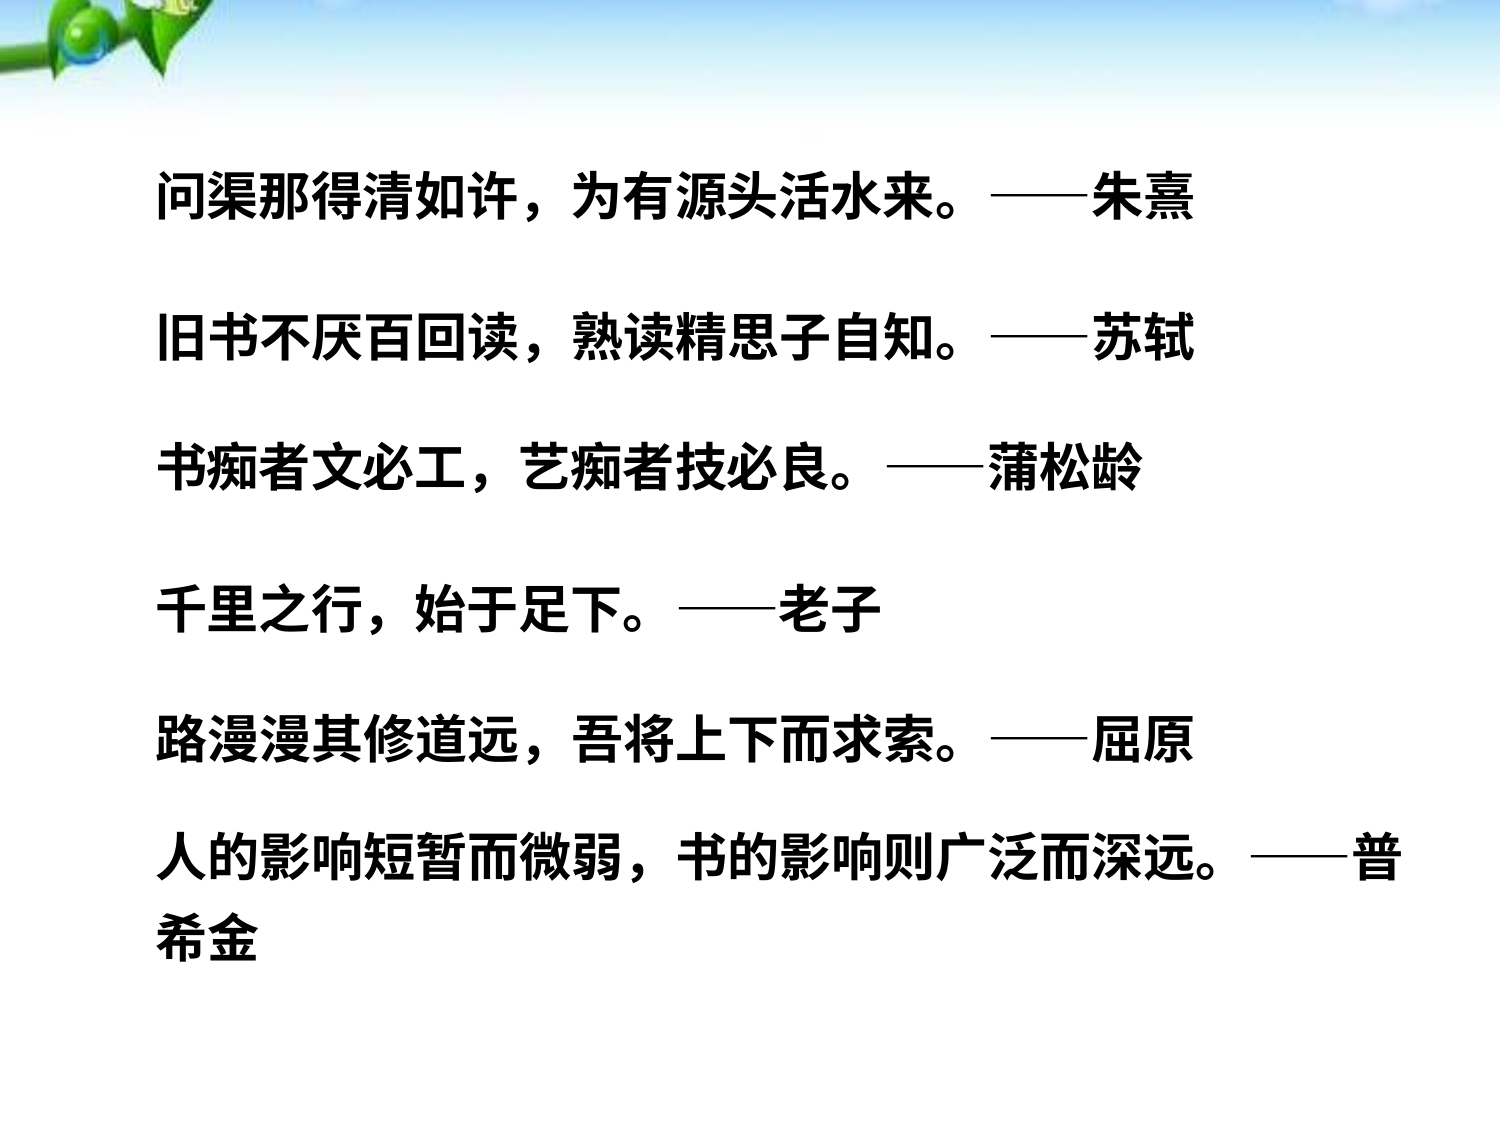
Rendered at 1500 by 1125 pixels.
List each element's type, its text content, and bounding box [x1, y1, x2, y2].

text_box 旧书不厌百回读，熟读精思子自知。——苏轼 [140, 278, 1221, 375]
picture [0, 0, 1500, 1125]
text_box 千里之行，始于足下。——老子 [140, 549, 1000, 646]
text_box 人的影响短暂而微弱，书的影响则广泛而深远。——普希金 [140, 798, 1442, 976]
text_box 路漫漫其修道远，吾将上下而求索。——屈原 [140, 680, 1287, 777]
text_box 问渠那得清如许，为有源头活水来。——朱熹 [140, 136, 1342, 233]
text_box 书痴者文必工，艺痴者技必良。——蒲松龄 [140, 408, 1309, 505]
